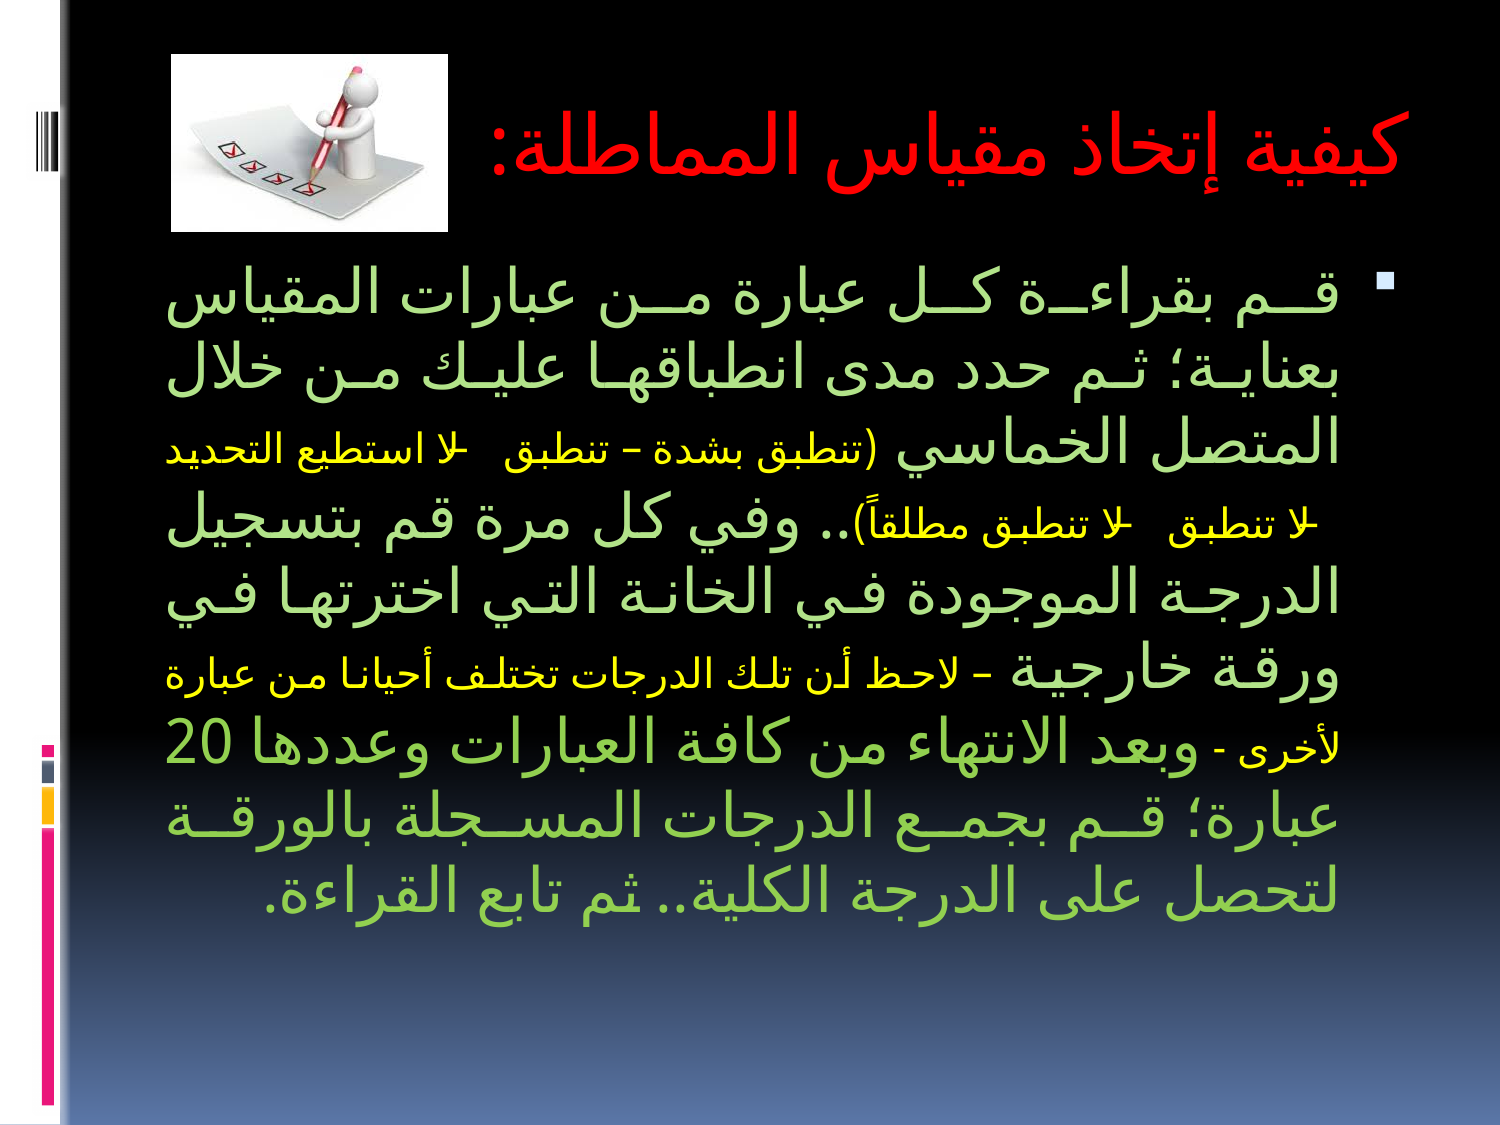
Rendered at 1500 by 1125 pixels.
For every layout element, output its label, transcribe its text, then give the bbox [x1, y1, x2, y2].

picture [170, 54, 449, 233]
title كيفية إتخاذ مقياس المماطلة: [458, 83, 1425, 234]
list قم بقراءة كل عبارة من عبارات المقياس بعناية؛ ثم حدد مدى انطباقها عليك من خلال المتصل الخماسي (تنطبق بشدة – تنطبق – لا استطيع التحديد – لا تنطبق – لا تنطبق مطلقاً).. وفي كل مرة قم بتسجيل الدرجة الموجودة في الخانة التي اخترتها في ورقة خارجية – لاحظ أن تلك الدرجات تختلف أحيانا من عبارة لأخرى - وبعد الانتهاء من كافة العبارات وعددها 20 عبارة؛ قم بجمع الدرجات المسجلة بالورقة لتحصل على الدرجة الكلية.. ثم تابع القراءة. [150, 243, 1425, 1043]
table_cell 74 [407, 83, 452, 234]
